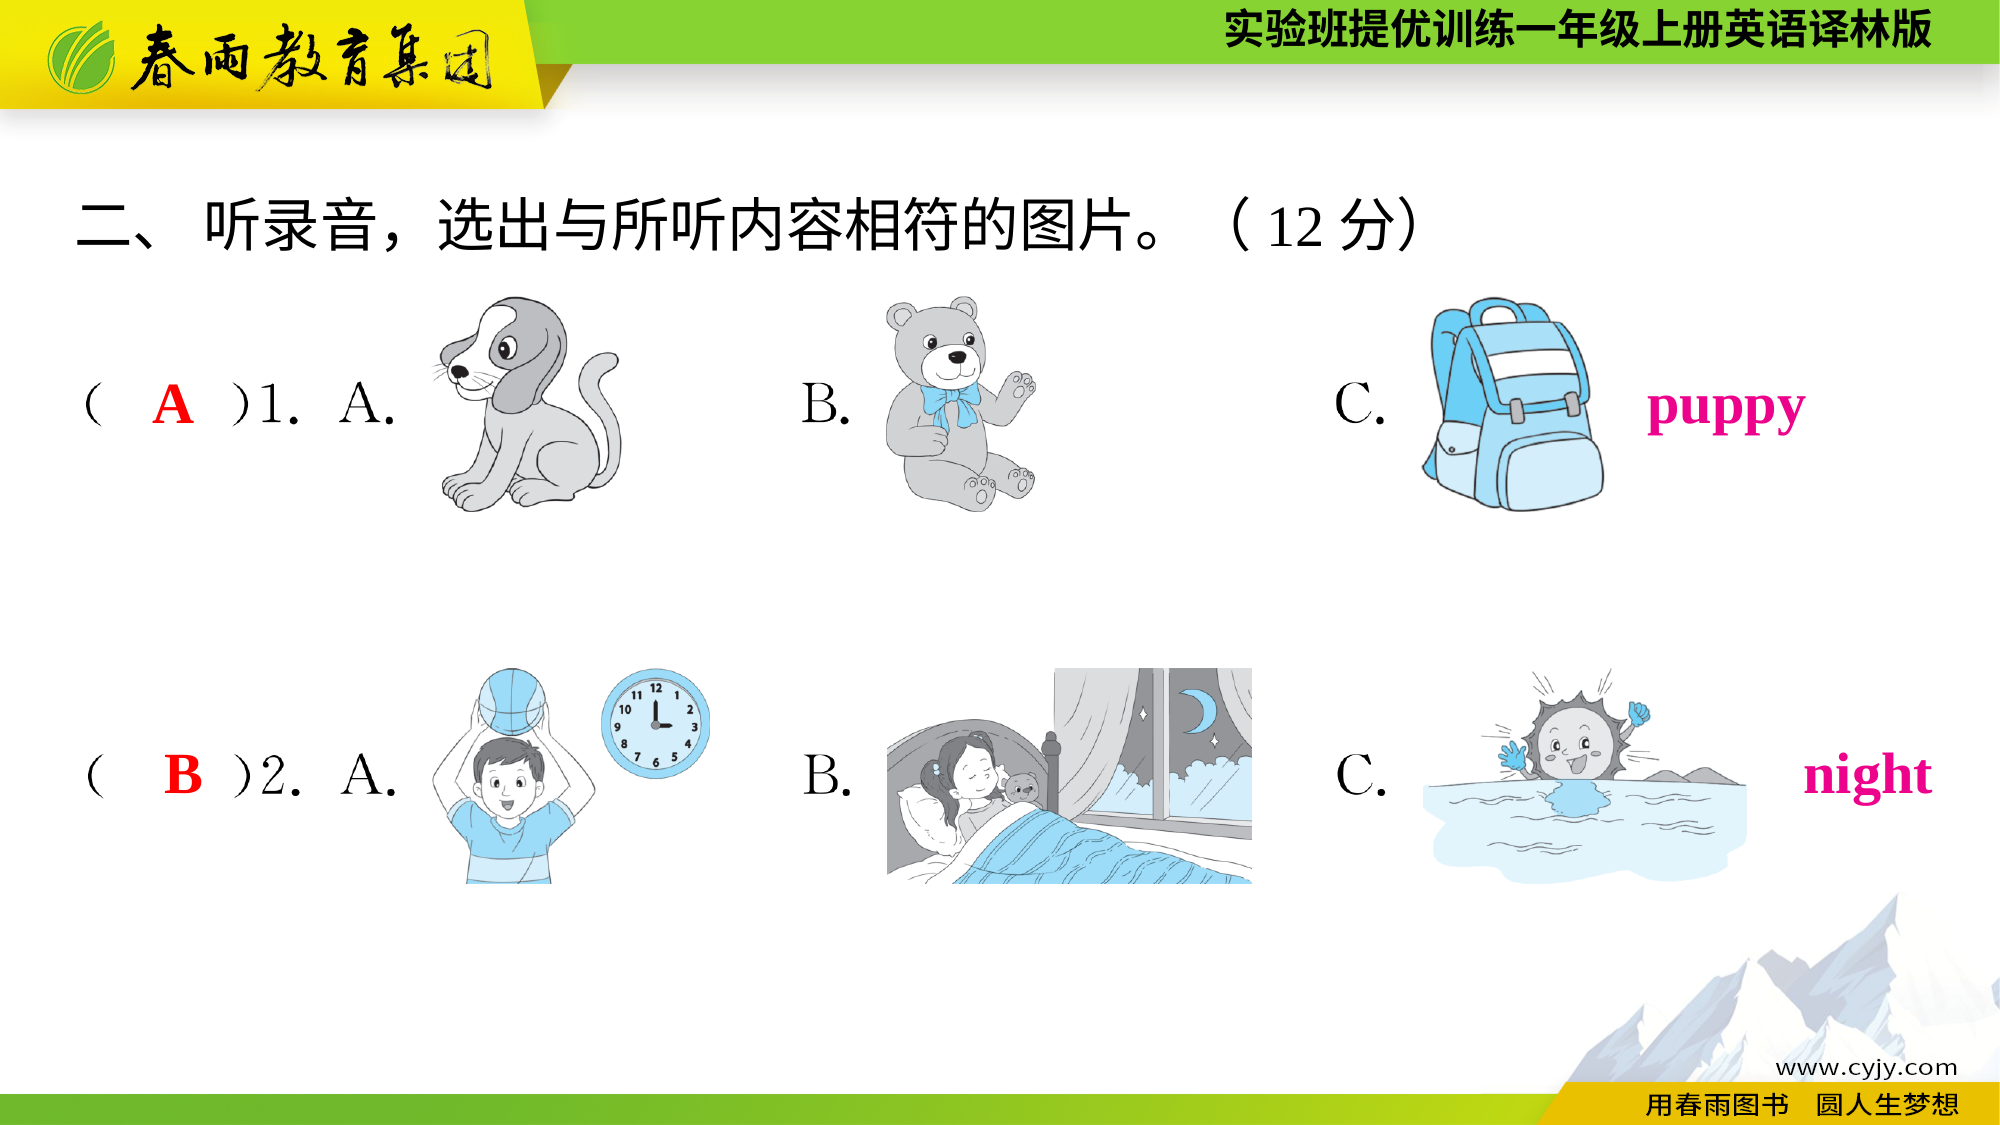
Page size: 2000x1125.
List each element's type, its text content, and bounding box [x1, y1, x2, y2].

list 二、 听录音，选出与所听内容相符的图片。（12分） [59, 146, 1944, 254]
text_box night [1788, 727, 1949, 813]
text_box puppy [1634, 357, 1822, 443]
picture [0, 0, 2000, 1125]
